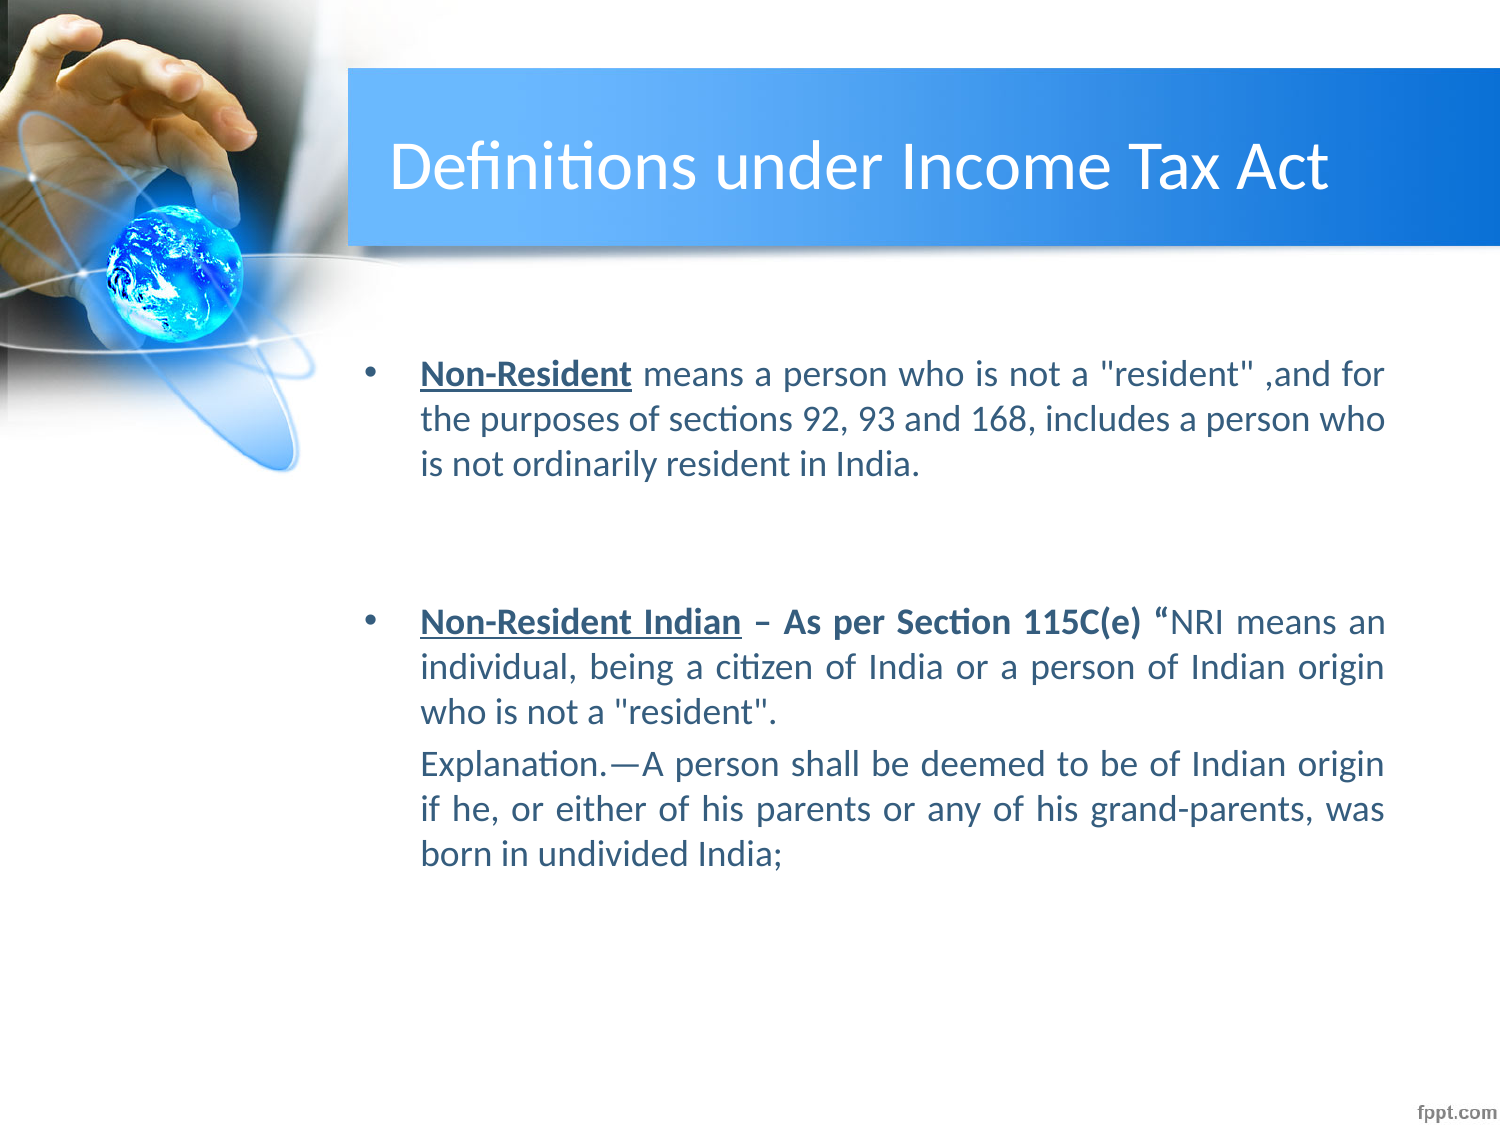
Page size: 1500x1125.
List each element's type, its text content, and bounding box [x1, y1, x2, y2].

list Non-Resident means a person who is not a "resident" ,and for the purposes of sections 92, 93 and 168, includes a person who is not ordinarily resident in India. Non-Resident Indian – As per Section 115C(e) “NRI means an individual, being a citizen of India or a person of Indian origin who is not a "resident". Explanation.—A person shall be deemed to be of Indian origin if he, or either of his parents or any of his grand-parents, was born in undivided India; [349, 286, 1402, 1039]
title Definitions under Income Tax Act [374, 111, 1452, 212]
picture [0, 0, 1500, 1125]
